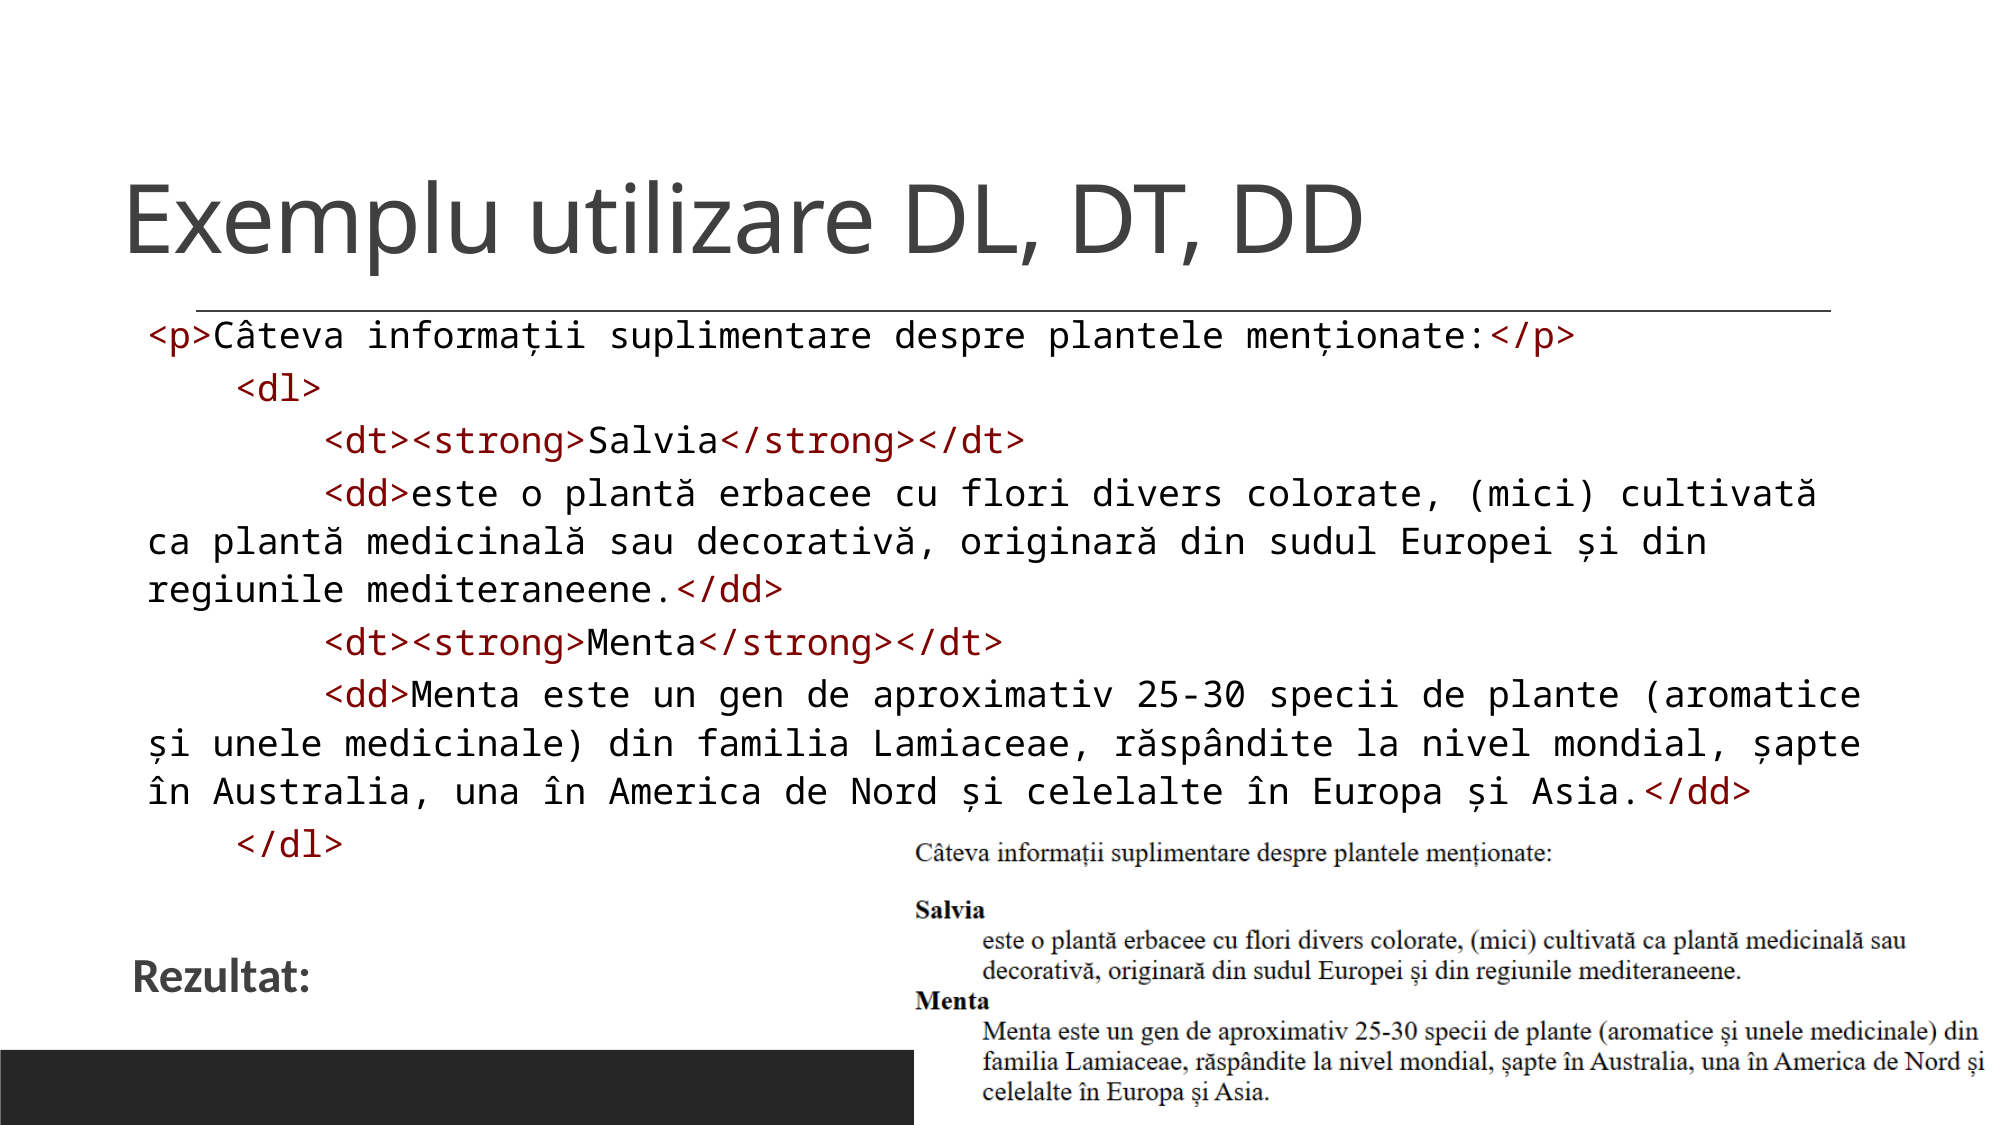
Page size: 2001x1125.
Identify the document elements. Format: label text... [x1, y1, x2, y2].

title Exemplu utilizare DL, DT, DD [106, 87, 1697, 283]
picture [913, 830, 2000, 1125]
list <p>Câteva informații suplimentare despre plantele menționate:</p> <dl> <dt><strong>Salvia</strong></dt> <dd>este o plantă erbacee cu flori divers colorate, (mici) cultivată ca plantă medicinală sau decorativă, originară din sudul Europei și din regiunile mediteraneene.</dd> <dt><strong>Menta</strong></dt> <dd>Menta este un gen de aproximativ 25-30 specii de plante (aromatice și unele medicinale) din familia Lamiaceae, răspândite la nivel mondial, șapte în Australia, una în America de Nord și celelalte în Europa și Asia.</dd> </dl> Rezultat: [132, 299, 1880, 1052]
